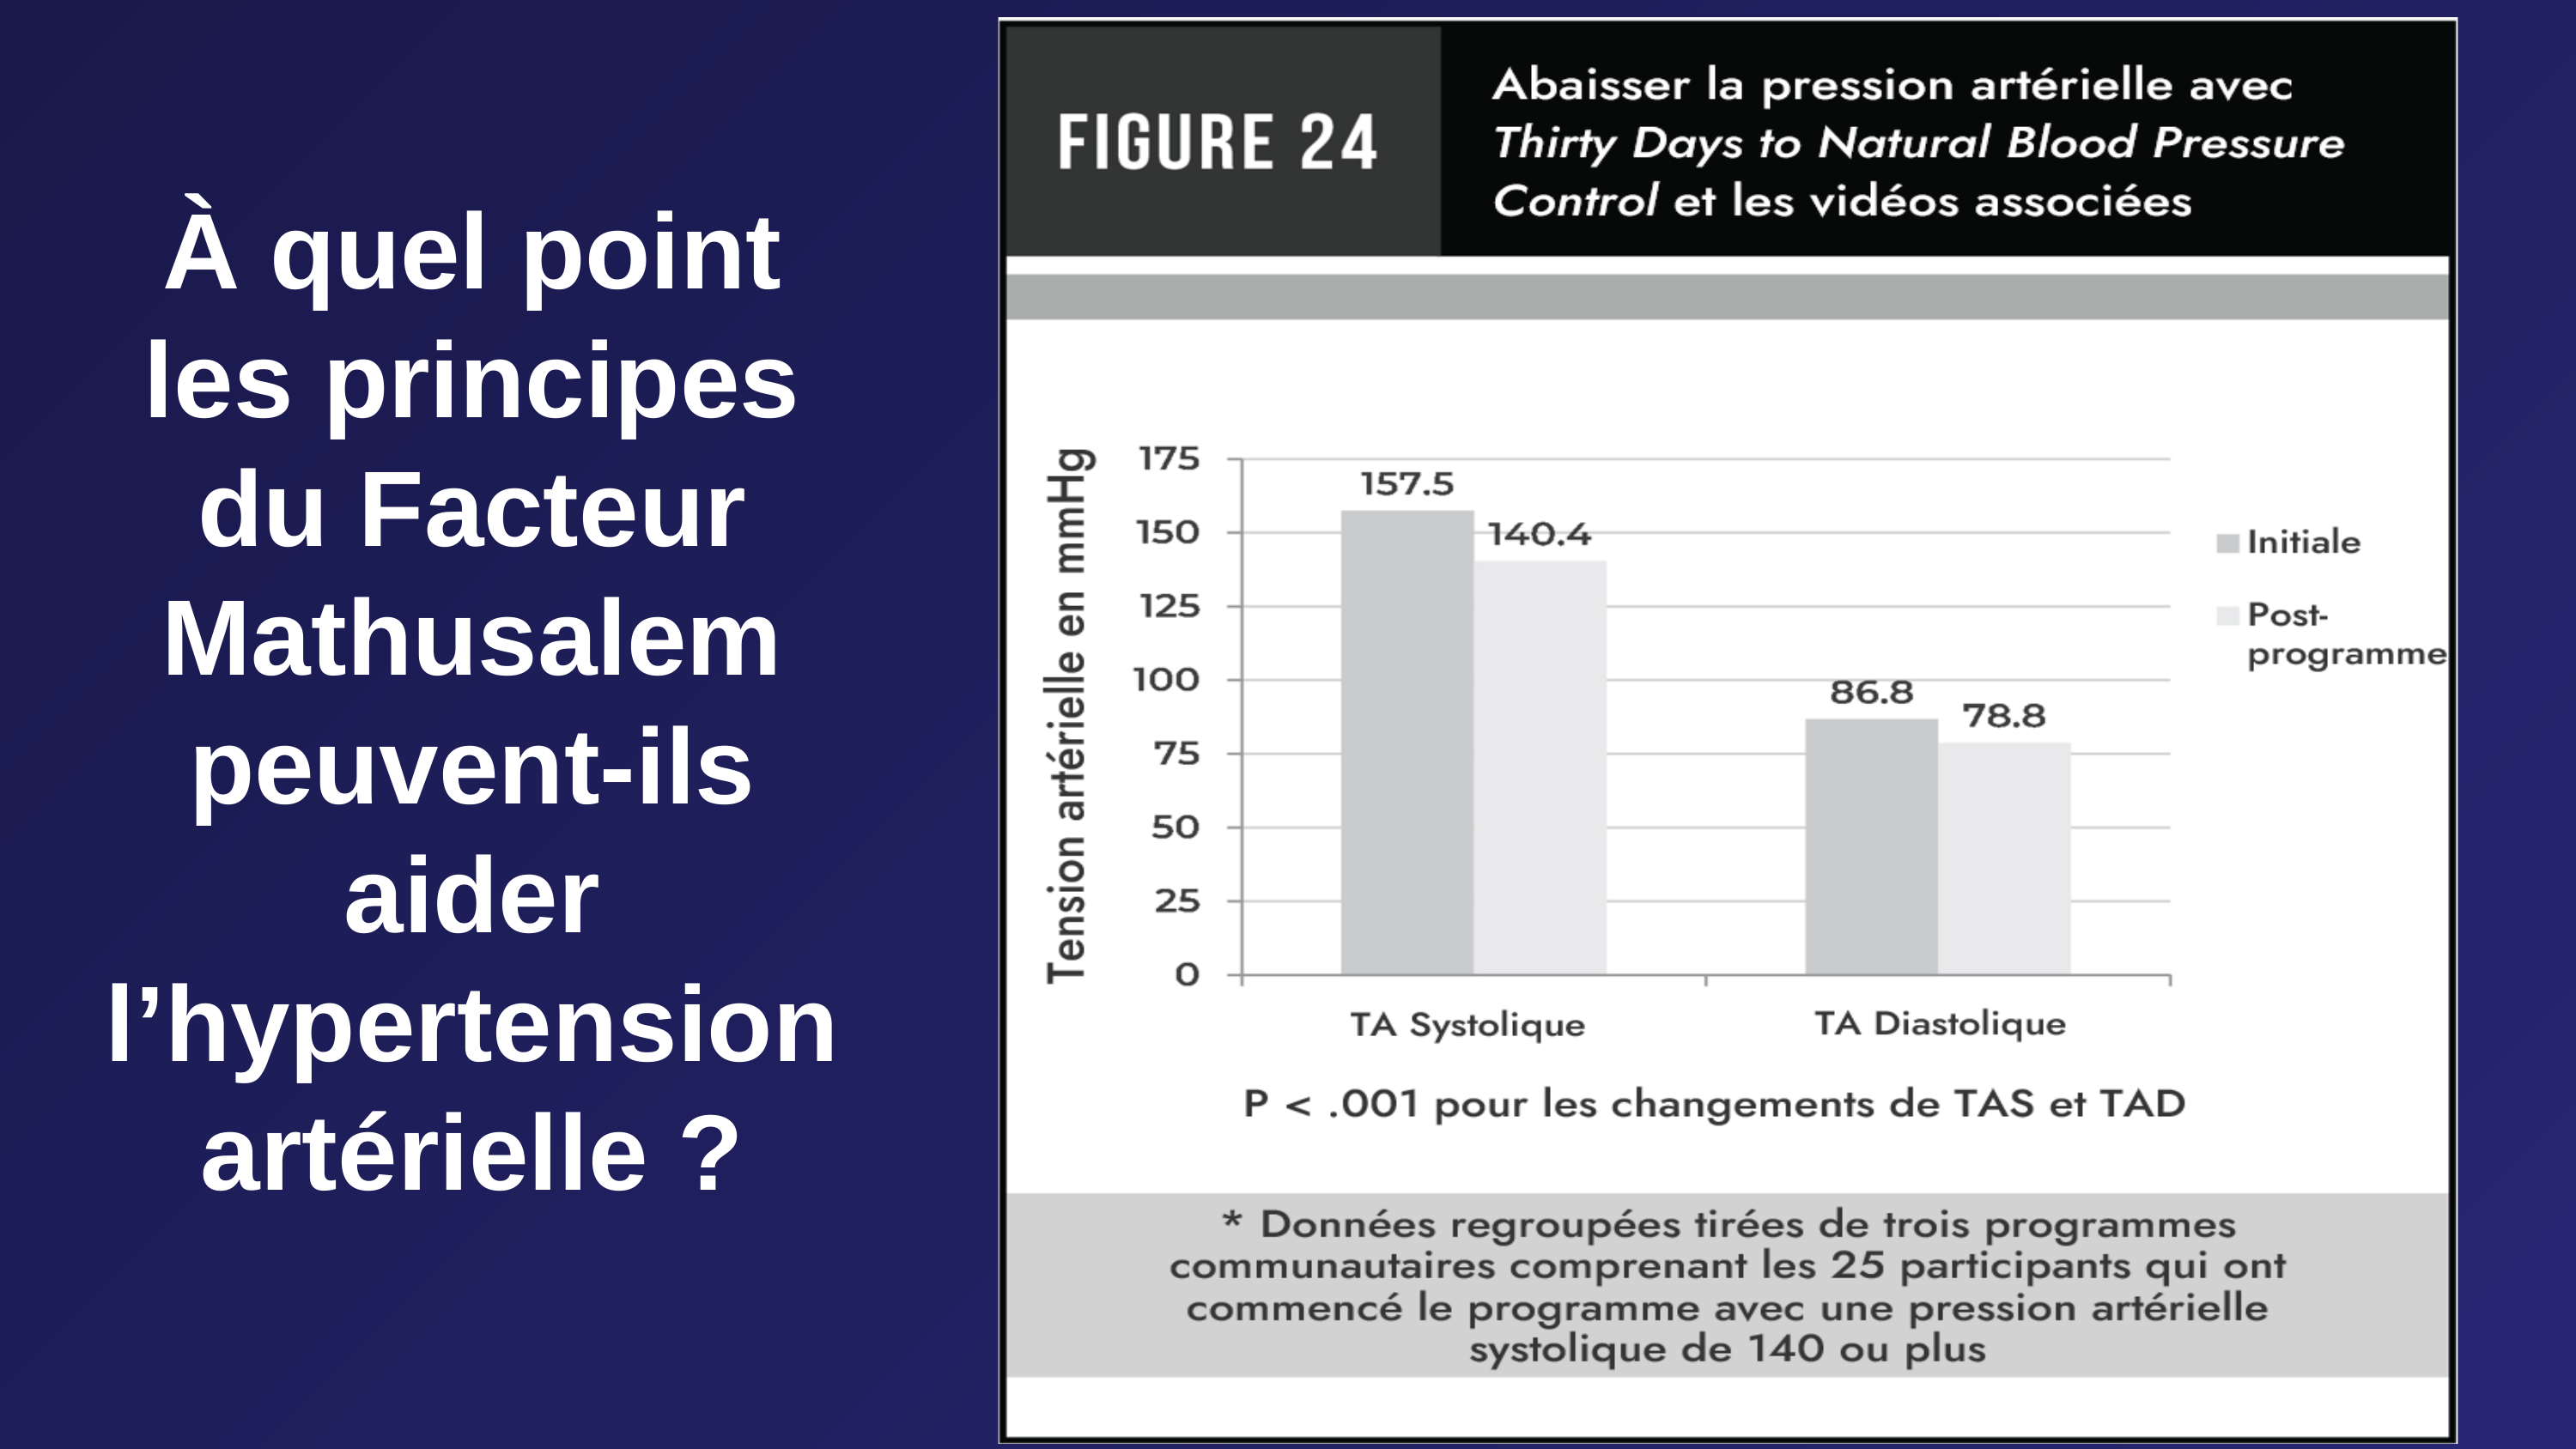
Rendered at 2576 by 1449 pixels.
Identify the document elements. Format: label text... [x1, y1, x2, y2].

text_box À quel point les principes du Facteur Mathusalem peuvent-ils aider l’hypertension artérielle ? [75, 175, 870, 1219]
picture [998, 16, 2458, 1444]
